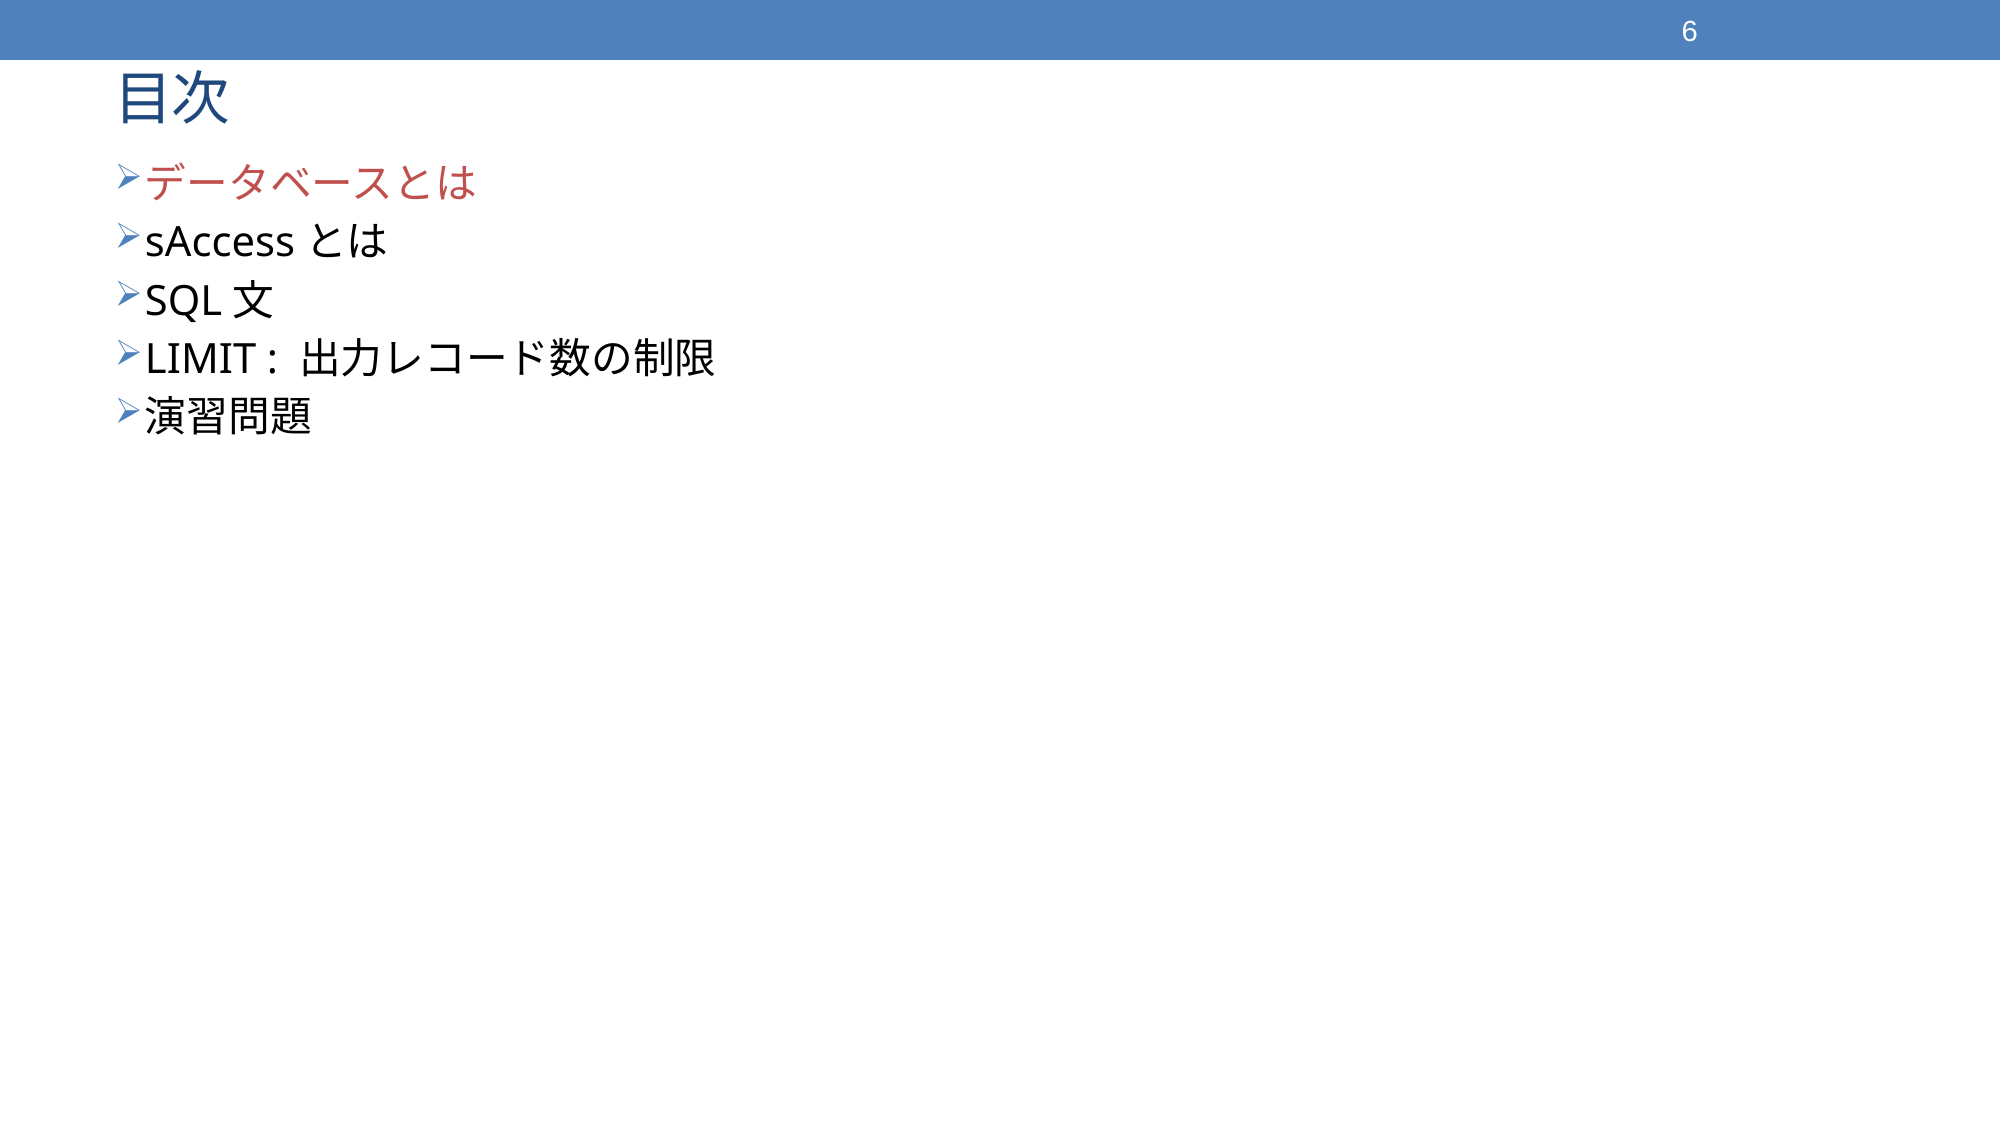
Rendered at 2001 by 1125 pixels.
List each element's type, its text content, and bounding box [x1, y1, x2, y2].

slide_number 6 [1666, 3, 1900, 57]
title 目次 [99, 59, 1900, 133]
list データベースとは sAccessとは SQL文 LIMIT : 出力レコード数の制限 演習問題 [99, 149, 1900, 1063]
